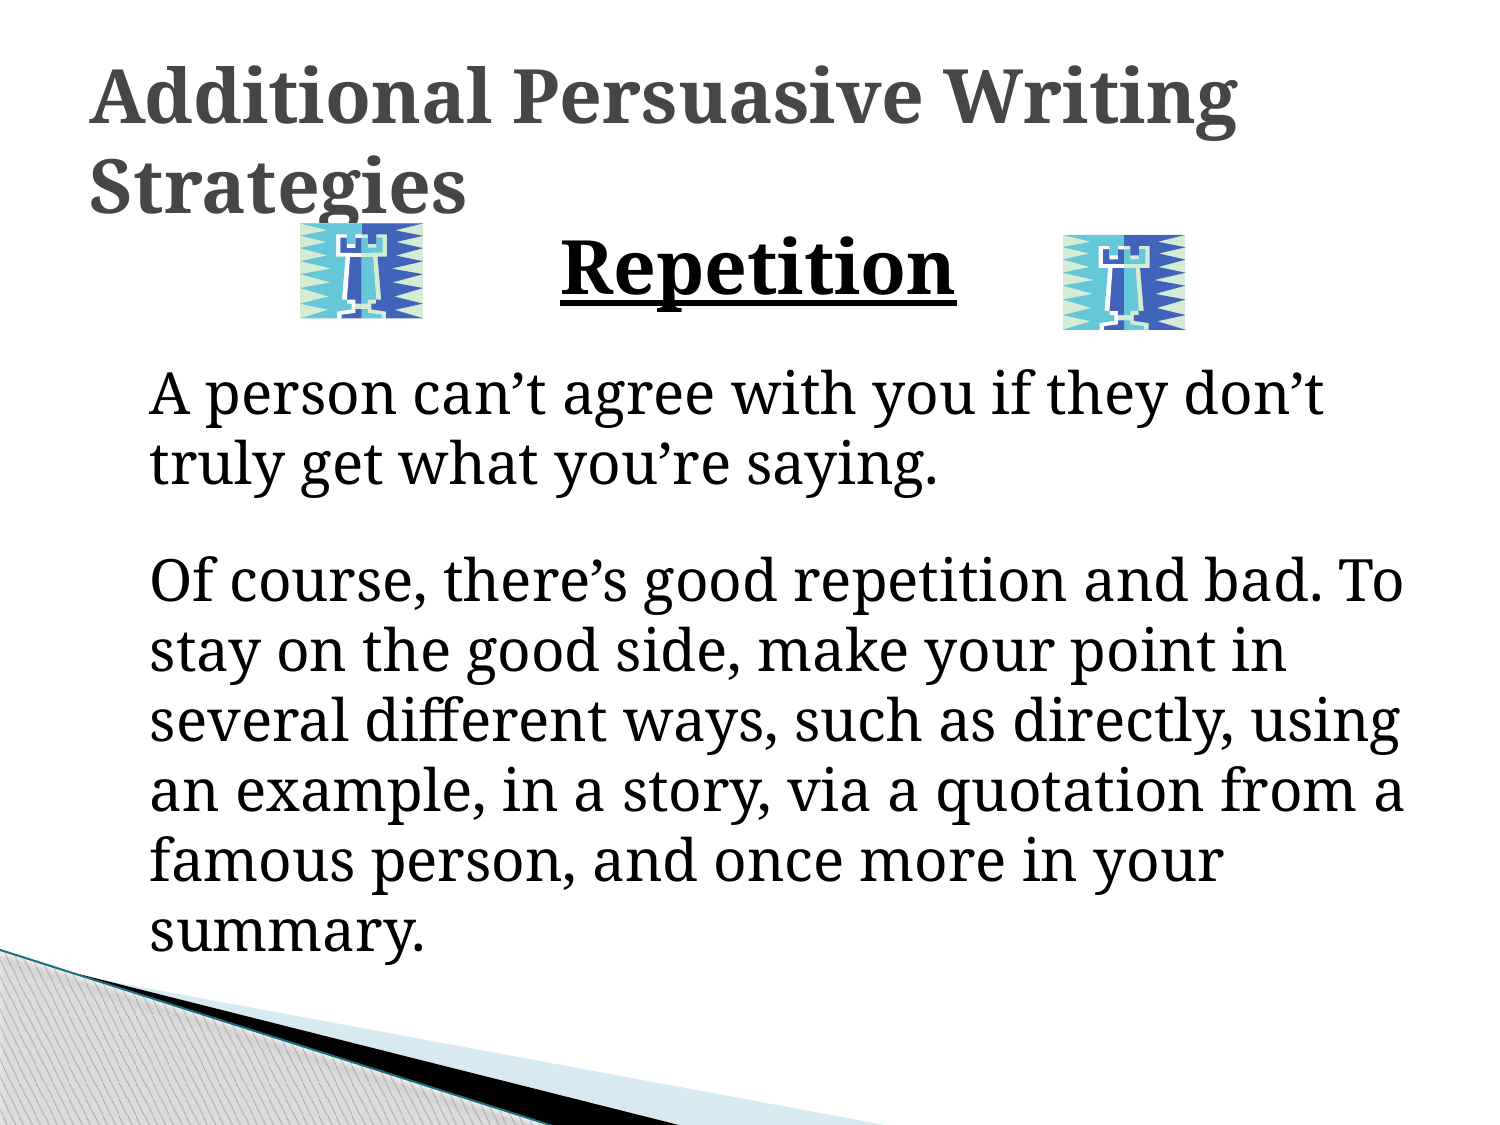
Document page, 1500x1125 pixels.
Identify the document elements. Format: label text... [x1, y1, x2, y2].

picture [299, 221, 426, 321]
title Additional Persuasive Writing Strategies [75, 45, 1425, 233]
list Repetition A person can’t agree with you if they don’t truly get what you’re saying. Of course, there’s good repetition and bad. To stay on the good side, make your point in several different ways, such as directly, using an example, in a story, via a quotation from a famous person, and once more in your summary. [75, 233, 1425, 1006]
picture [1062, 232, 1188, 332]
